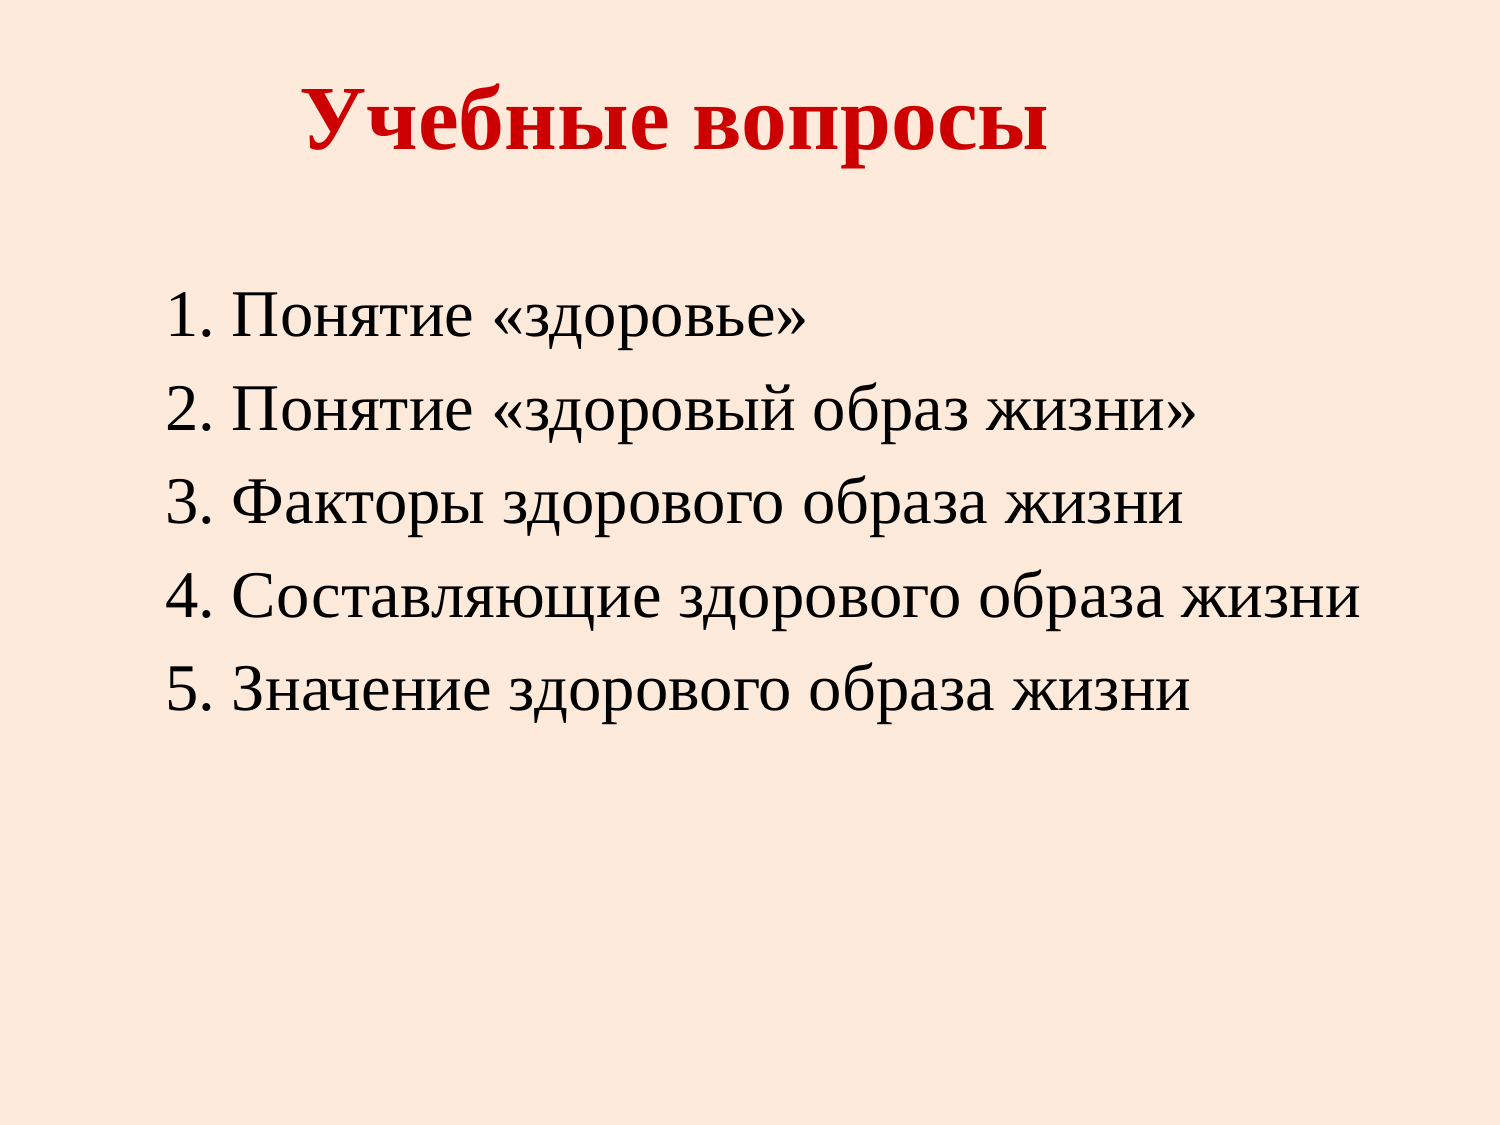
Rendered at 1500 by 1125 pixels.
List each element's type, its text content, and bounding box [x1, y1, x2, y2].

list 1. Понятие «здоровье» 2. Понятие «здоровый образ жизни» 3. Факторы здорового образа жизни 4. Составляющие здорового образа жизни 5. Значение здорового образа жизни [150, 262, 1500, 1038]
title Учебные вопросы [0, 45, 1350, 175]
